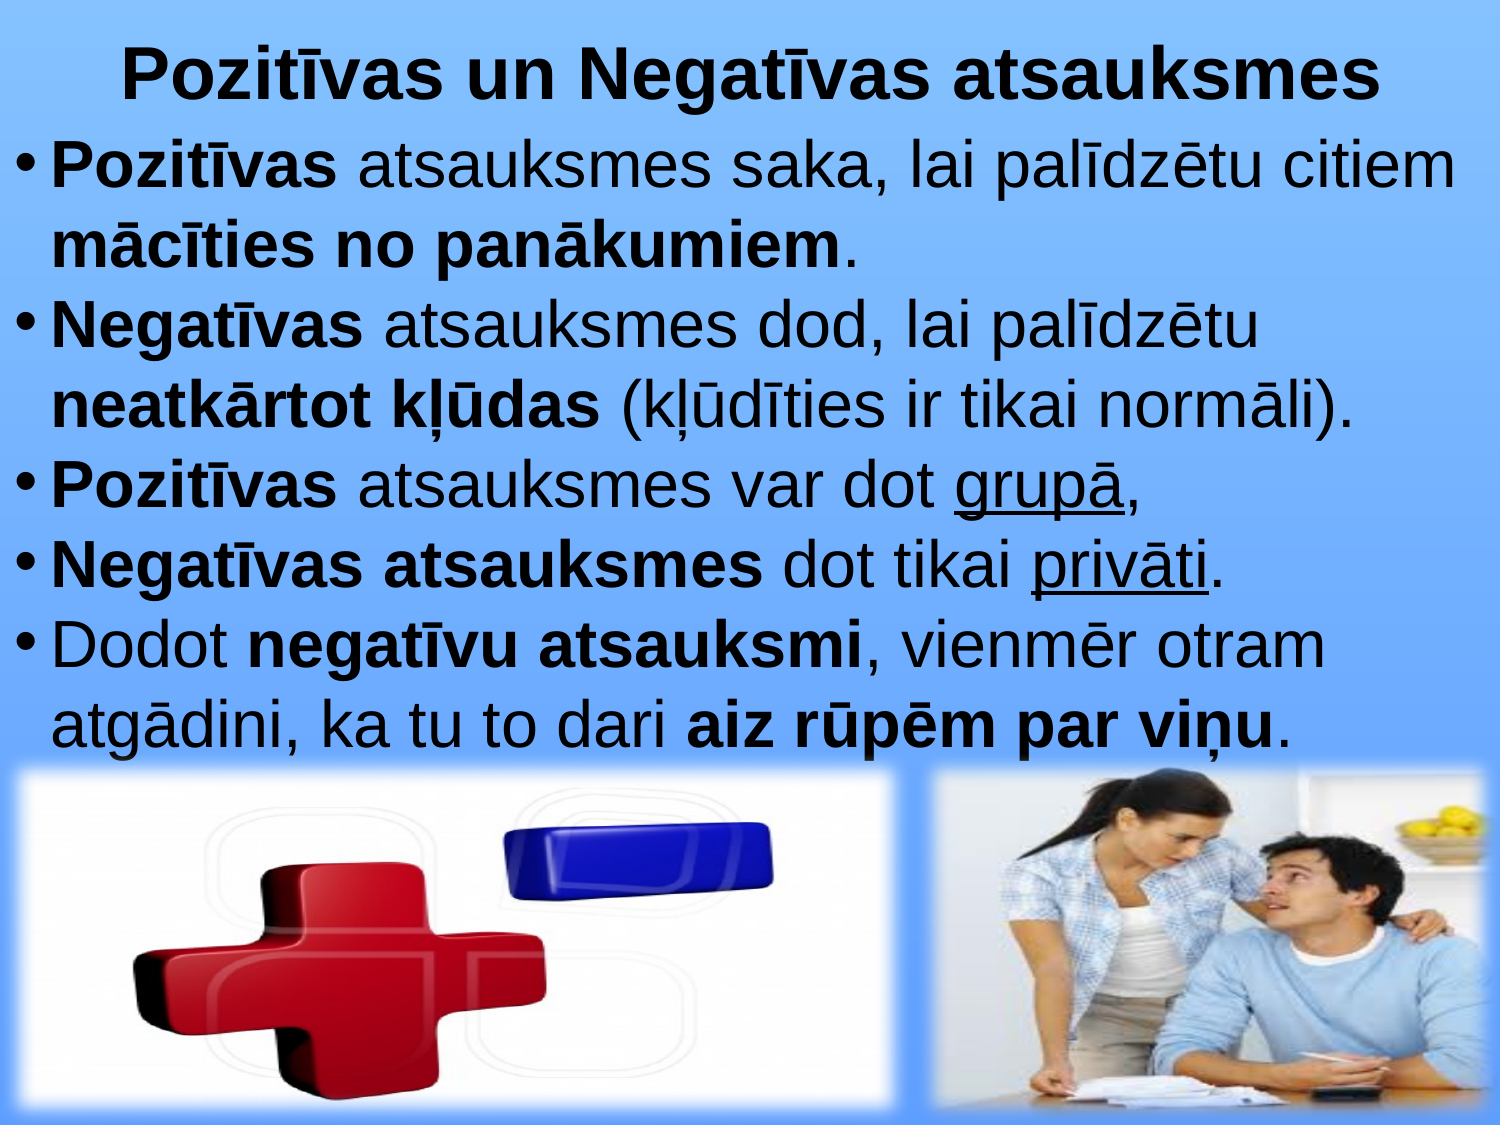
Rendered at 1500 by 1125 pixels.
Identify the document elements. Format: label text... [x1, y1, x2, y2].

text_box Pozitīvas atsauksmes saka, lai palīdzētu citiem mācīties no panākumiem. Negatīvas atsauksmes dod, lai palīdzētu neatkārtot kļūdas (kļūdīties ir tikai normāli). Pozitīvas atsauksmes var dot grupā, Negatīvas atsauksmes dot tikai privāti. Dodot negatīvu atsauksmi, vienmēr otram atgādini, ka tu to dari aiz rūpēm par viņu. [0, 113, 1500, 751]
picture [915, 751, 1500, 1125]
text_box [0, 0, 1500, 75]
picture [0, 751, 910, 1125]
title Pozitīvas un Negatīvas atsauksmes [76, 75, 1428, 113]
